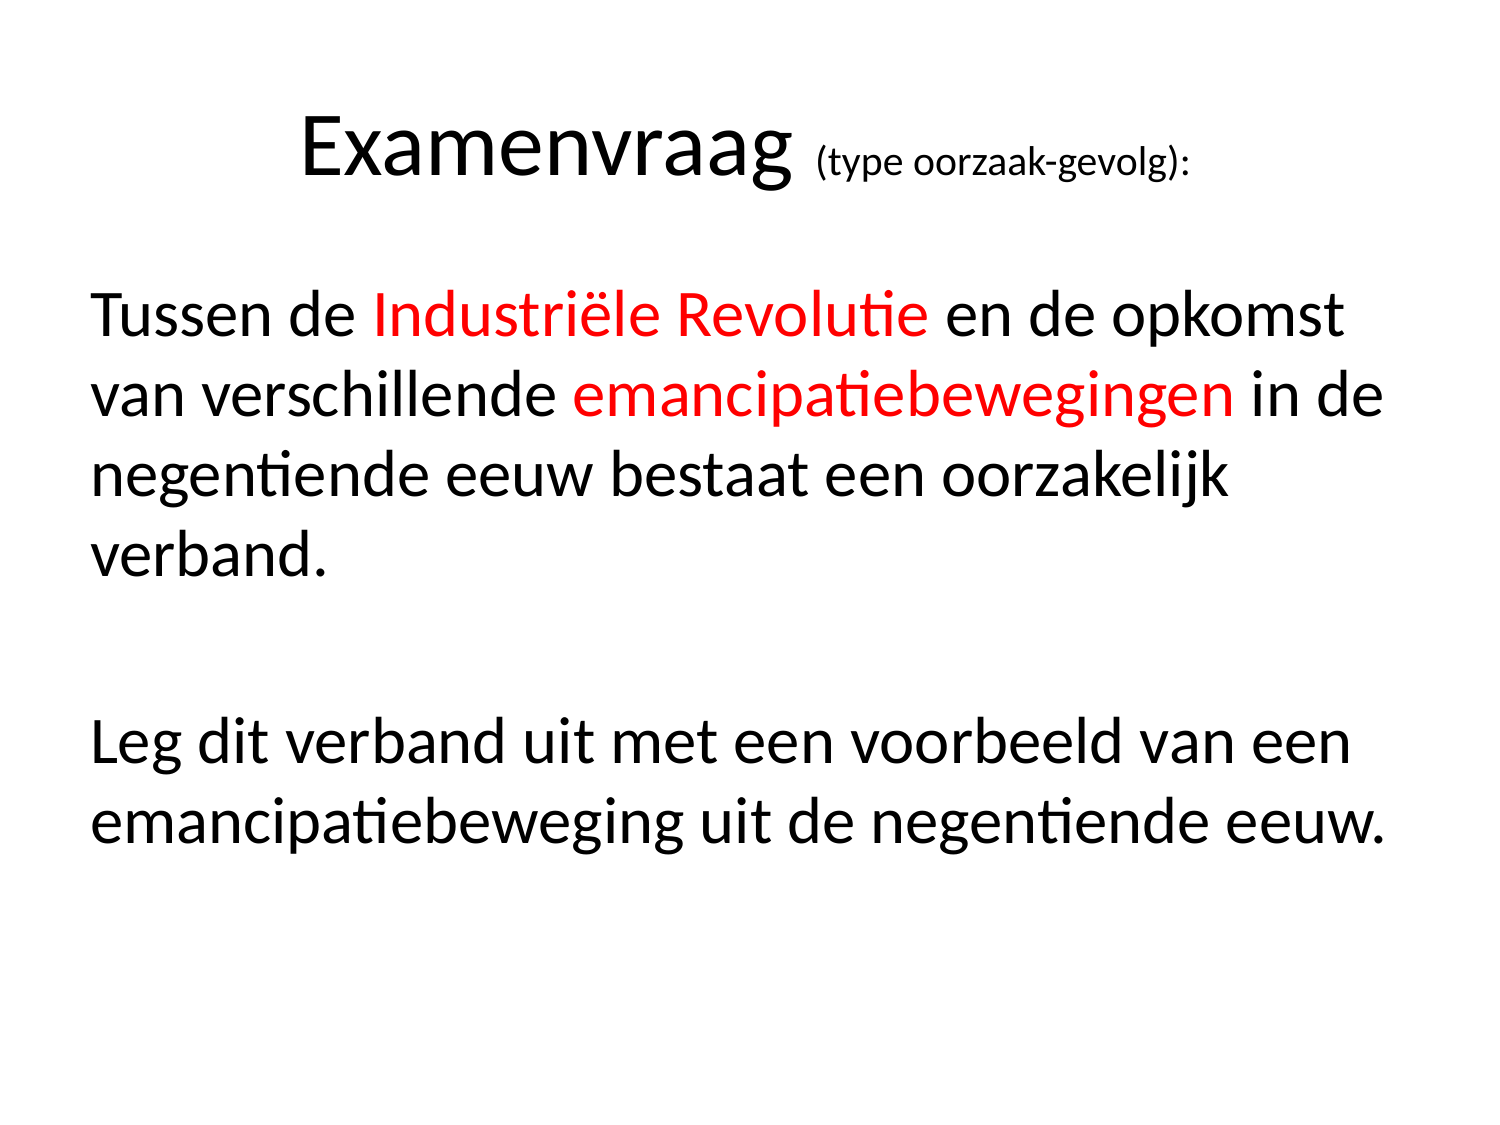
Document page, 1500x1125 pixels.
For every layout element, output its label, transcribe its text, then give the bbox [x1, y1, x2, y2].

list Tussen de Industriële Revolutie en de opkomst van verschillende emancipatiebewegingen in de negentiende eeuw bestaat een oorzakelijk verband. Leg dit verband uit met een voorbeeld van een emancipatiebeweging uit de negentiende eeuw. [75, 262, 1425, 1005]
title Examenvraag (type oorzaak-gevolg): [75, 45, 1425, 233]
